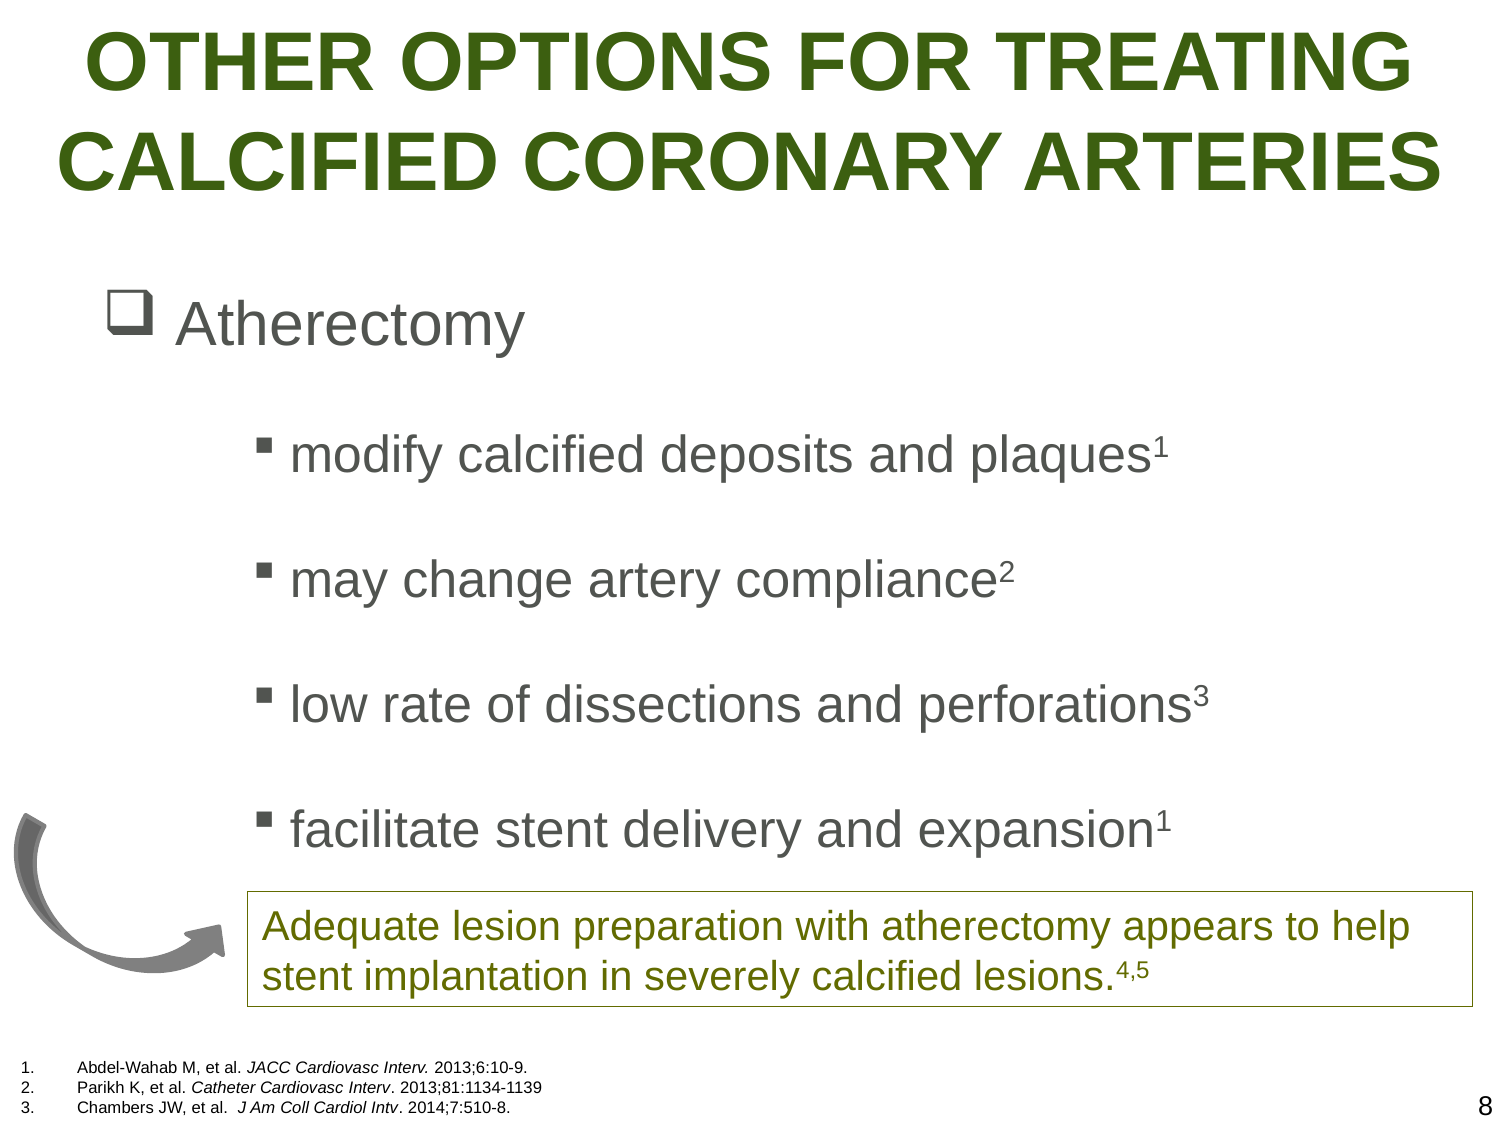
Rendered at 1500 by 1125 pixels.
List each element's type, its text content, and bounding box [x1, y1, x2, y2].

text_box OTHER OPTIONS FOR TREATING CALCIFIED CORONARY ARTERIES [0, 0, 1500, 215]
text_box Atherectomy modify calcified deposits and plaques1 may change artery compliance2 low rate of dissections and perforations3 facilitate stent delivery and expansion1 [87, 275, 1450, 688]
text_box Adequate lesion preparation with atherectomy appears to help stent implantation in severely calcified lesions.4,5 [247, 891, 1473, 1007]
text_box [13, 813, 226, 974]
text_box 8 [1437, 1081, 1500, 1125]
text_box Abdel-Wahab M, et al. JACC Cardiovasc Interv. 2013;6:10-9. Parikh K, et al. Catheter Cardiovasc Interv. 2013;81:1134-1139 Chambers JW, et al. J Am Coll Cardiol Intv. 2014;7:510-8. Ullah M, et al. Cardiovasc J. 2014;6:149-163. Moussa I, et al. Circulation. 1997;96:128-36. [6, 1049, 1500, 1125]
